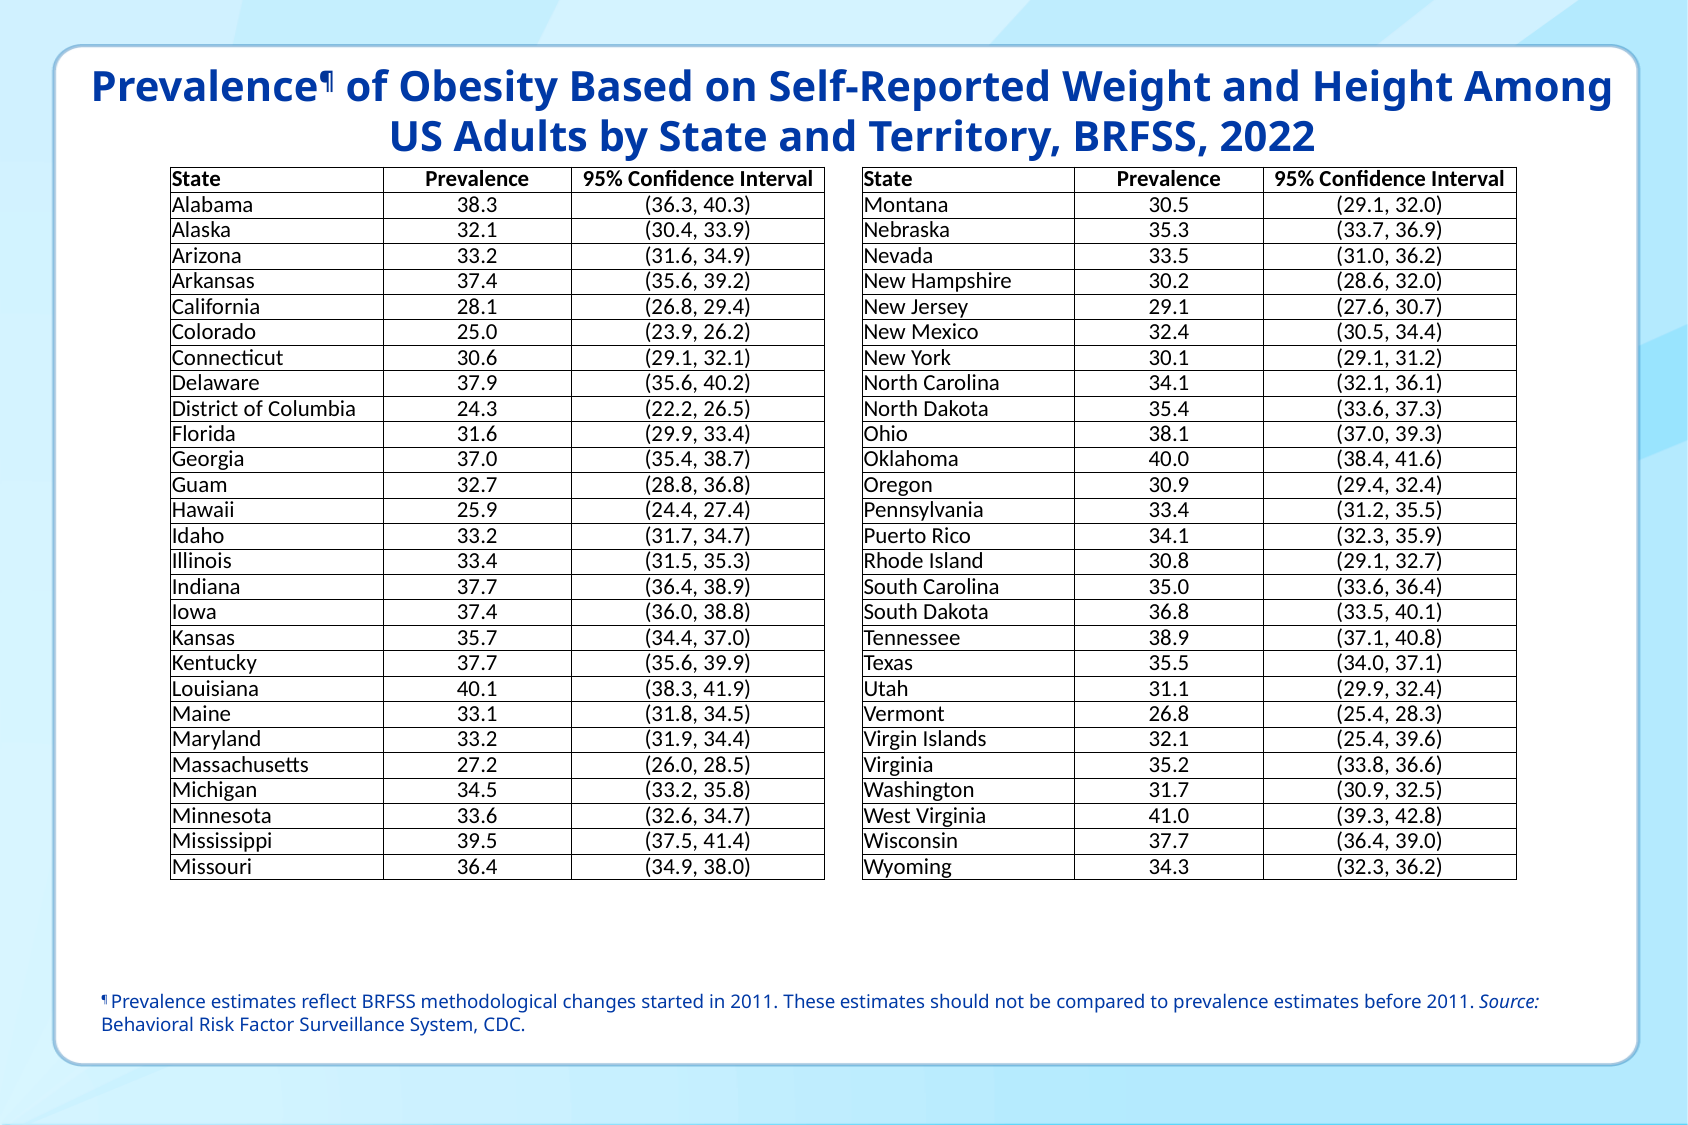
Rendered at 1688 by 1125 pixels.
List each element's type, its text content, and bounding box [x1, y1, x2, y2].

table_cell (31.2, 35.5) [1264, 499, 1516, 523]
table_header Prevalence [1075, 168, 1263, 192]
table_header State [171, 168, 383, 192]
table_cell (29.1, 31.2) [1264, 346, 1516, 370]
table_cell 40.1 [384, 677, 571, 701]
table_cell Missouri [171, 855, 383, 879]
table_cell 25.0 [384, 320, 571, 345]
table_cell 33.4 [384, 550, 571, 574]
table_cell Oklahoma [863, 448, 1074, 472]
table_cell (35.6, 40.2) [572, 371, 824, 396]
table_cell Hawaii [171, 499, 383, 523]
table_header Prevalence [384, 168, 571, 192]
table_cell Maine [171, 702, 383, 727]
table_cell 30.1 [1075, 346, 1263, 370]
table_cell Montana [863, 193, 1074, 218]
table_cell 30.8 [1075, 550, 1263, 574]
table_cell (36.0, 38.8) [572, 600, 824, 625]
table_cell 34.1 [1075, 524, 1263, 549]
table_cell (31.0, 36.2) [1264, 244, 1516, 269]
table_cell 32.1 [384, 219, 571, 243]
table_cell 27.2 [384, 753, 571, 778]
table_cell (32.3, 36.2) [1264, 855, 1516, 879]
table_cell Texas [863, 651, 1074, 676]
table_cell Kentucky [171, 651, 383, 676]
table_cell Michigan [171, 779, 383, 803]
table_cell Idaho [171, 524, 383, 549]
table_cell 37.7 [1075, 829, 1263, 854]
table_cell 35.0 [1075, 575, 1263, 599]
table_cell 32.1 [1075, 728, 1263, 752]
table_cell 39.5 [384, 829, 571, 854]
table_cell (33.6, 36.4) [1264, 575, 1516, 599]
table_cell 29.1 [1075, 295, 1263, 319]
table_cell Washington [863, 779, 1074, 803]
table_cell Maryland [171, 728, 383, 752]
table_cell (24.4, 27.4) [572, 499, 824, 523]
table_cell (32.3, 35.9) [1264, 524, 1516, 549]
table_cell (34.4, 37.0) [572, 626, 824, 650]
table_cell (39.3, 42.8) [1264, 804, 1516, 828]
table_cell 35.5 [1075, 651, 1263, 676]
table_cell (35.6, 39.9) [572, 651, 824, 676]
table_cell 37.9 [384, 371, 571, 396]
table_cell (30.5, 34.4) [1264, 320, 1516, 345]
table_cell (31.7, 34.7) [572, 524, 824, 549]
table_cell (36.3, 40.3) [572, 193, 824, 218]
table_cell 35.7 [384, 626, 571, 650]
table_cell (29.1, 32.7) [1264, 550, 1516, 574]
table_cell 30.2 [1075, 270, 1263, 294]
table_cell Utah [863, 677, 1074, 701]
table_header 95% Confidence Interval [572, 168, 824, 192]
table_cell New Mexico [863, 320, 1074, 345]
table_cell District of Columbia [171, 397, 383, 421]
table_cell 30.6 [384, 346, 571, 370]
table_cell Alabama [171, 193, 383, 218]
table_cell Colorado [171, 320, 383, 345]
table_cell Nevada [863, 244, 1074, 269]
table_cell 36.4 [384, 855, 571, 879]
table_cell Pennsylvania [863, 499, 1074, 523]
table_cell 38.1 [1075, 422, 1263, 447]
table_cell (31.5, 35.3) [572, 550, 824, 574]
table_cell Delaware [171, 371, 383, 396]
table_cell (33.7, 36.9) [1264, 219, 1516, 243]
table_cell (33.2, 35.8) [572, 779, 824, 803]
table_cell North Carolina [863, 371, 1074, 396]
table_cell (29.9, 33.4) [572, 422, 824, 447]
table_cell 35.2 [1075, 753, 1263, 778]
table_cell (31.6, 34.9) [572, 244, 824, 269]
table_cell Minnesota [171, 804, 383, 828]
table_cell North Dakota [863, 397, 1074, 421]
table_cell New York [863, 346, 1074, 370]
table_cell (34.0, 37.1) [1264, 651, 1516, 676]
table_cell 34.1 [1075, 371, 1263, 396]
table_cell 40.0 [1075, 448, 1263, 472]
table_cell 33.6 [384, 804, 571, 828]
table_cell 31.6 [384, 422, 571, 447]
table_cell 28.1 [384, 295, 571, 319]
table_cell (32.1, 36.1) [1264, 371, 1516, 396]
table_cell 37.7 [384, 651, 571, 676]
table_cell Arizona [171, 244, 383, 269]
table_cell (29.4, 32.4) [1264, 473, 1516, 498]
table_cell Indiana [171, 575, 383, 599]
table_cell 37.0 [384, 448, 571, 472]
table_cell 26.8 [1075, 702, 1263, 727]
table_cell (23.9, 26.2) [572, 320, 824, 345]
table_cell 31.1 [1075, 677, 1263, 701]
title Prevalence¶ of Obesity Based on Self-Reported Weight and Height Among US Adults by State and Territory, BRFSS, 2022 [57, 53, 1647, 168]
table_cell 34.3 [1075, 855, 1263, 879]
table_cell Mississippi [171, 829, 383, 854]
table_cell Connecticut [171, 346, 383, 370]
table_cell (37.1, 40.8) [1264, 626, 1516, 650]
table_cell South Carolina [863, 575, 1074, 599]
table_cell 32.7 [384, 473, 571, 498]
table_cell (29.1, 32.0) [1264, 193, 1516, 218]
table_cell Virgin Islands [863, 728, 1074, 752]
table_cell (35.4, 38.7) [572, 448, 824, 472]
table_cell 41.0 [1075, 804, 1263, 828]
table_cell 30.5 [1075, 193, 1263, 218]
table_cell 24.3 [384, 397, 571, 421]
table_cell (33.6, 37.3) [1264, 397, 1516, 421]
table_cell (28.6, 32.0) [1264, 270, 1516, 294]
table_cell Oregon [863, 473, 1074, 498]
table_cell 31.7 [1075, 779, 1263, 803]
table_cell 25.9 [384, 499, 571, 523]
table_cell (33.8, 36.6) [1264, 753, 1516, 778]
table_cell 34.5 [384, 779, 571, 803]
table_cell 37.4 [384, 600, 571, 625]
table_cell (25.4, 28.3) [1264, 702, 1516, 727]
table_cell (31.8, 34.5) [572, 702, 824, 727]
table_cell 38.9 [1075, 626, 1263, 650]
table_cell Wyoming [863, 855, 1074, 879]
table_cell 33.2 [384, 524, 571, 549]
table_cell Louisiana [171, 677, 383, 701]
table_cell Virginia [863, 753, 1074, 778]
table_cell (32.6, 34.7) [572, 804, 824, 828]
table_cell (36.4, 39.0) [1264, 829, 1516, 854]
table_cell 30.9 [1075, 473, 1263, 498]
table_cell 35.4 [1075, 397, 1263, 421]
table_cell (26.0, 28.5) [572, 753, 824, 778]
list ¶ Prevalence estimates reflect BRFSS methodological changes started in 2011. These estimates should not be compared to prevalence estimates before 2011. Source: Behavioral Risk Factor Surveillance System, CDC. [30, 967, 1626, 1125]
table_cell (36.4, 38.9) [572, 575, 824, 599]
table_cell (28.8, 36.8) [572, 473, 824, 498]
table_cell New Jersey [863, 295, 1074, 319]
table_cell 35.3 [1075, 219, 1263, 243]
table_cell (30.9, 32.5) [1264, 779, 1516, 803]
table_cell Massachusetts [171, 753, 383, 778]
table_cell (33.5, 40.1) [1264, 600, 1516, 625]
table_header State [863, 168, 1074, 192]
table_cell Tennessee [863, 626, 1074, 650]
table_cell Wisconsin [863, 829, 1074, 854]
table_cell (29.1, 32.1) [572, 346, 824, 370]
table_cell (27.6, 30.7) [1264, 295, 1516, 319]
table_cell 33.1 [384, 702, 571, 727]
table_cell Ohio [863, 422, 1074, 447]
table_cell Rhode Island [863, 550, 1074, 574]
table_cell Iowa [171, 600, 383, 625]
table_cell West Virginia [863, 804, 1074, 828]
table_cell Arkansas [171, 270, 383, 294]
picture [0, 0, 1688, 1125]
table_header 95% Confidence Interval [1264, 168, 1516, 192]
table_cell 37.4 [384, 270, 571, 294]
table_cell (29.9, 32.4) [1264, 677, 1516, 701]
table_cell (37.5, 41.4) [572, 829, 824, 854]
table_cell 38.3 [384, 193, 571, 218]
table_cell Kansas [171, 626, 383, 650]
table_cell Alaska [171, 219, 383, 243]
table_cell Vermont [863, 702, 1074, 727]
table_cell South Dakota [863, 600, 1074, 625]
table_cell (37.0, 39.3) [1264, 422, 1516, 447]
table_cell 37.7 [384, 575, 571, 599]
table_cell New Hampshire [863, 270, 1074, 294]
table_cell (34.9, 38.0) [572, 855, 824, 879]
table_cell (25.4, 39.6) [1264, 728, 1516, 752]
table_cell 33.5 [1075, 244, 1263, 269]
table_cell Guam [171, 473, 383, 498]
table_cell 32.4 [1075, 320, 1263, 345]
table_cell Puerto Rico [863, 524, 1074, 549]
table_cell Nebraska [863, 219, 1074, 243]
table_cell 33.2 [384, 728, 571, 752]
table_cell (26.8, 29.4) [572, 295, 824, 319]
table_cell (30.4, 33.9) [572, 219, 824, 243]
table_cell (22.2, 26.5) [572, 397, 824, 421]
table_cell 33.2 [384, 244, 571, 269]
table_cell Florida [171, 422, 383, 447]
table_cell 33.4 [1075, 499, 1263, 523]
table_cell (38.4, 41.6) [1264, 448, 1516, 472]
table_cell (31.9, 34.4) [572, 728, 824, 752]
table_cell 36.8 [1075, 600, 1263, 625]
table_cell Georgia [171, 448, 383, 472]
table_cell (38.3, 41.9) [572, 677, 824, 701]
table_cell Illinois [171, 550, 383, 574]
table_cell California [171, 295, 383, 319]
table_cell (35.6, 39.2) [572, 270, 824, 294]
